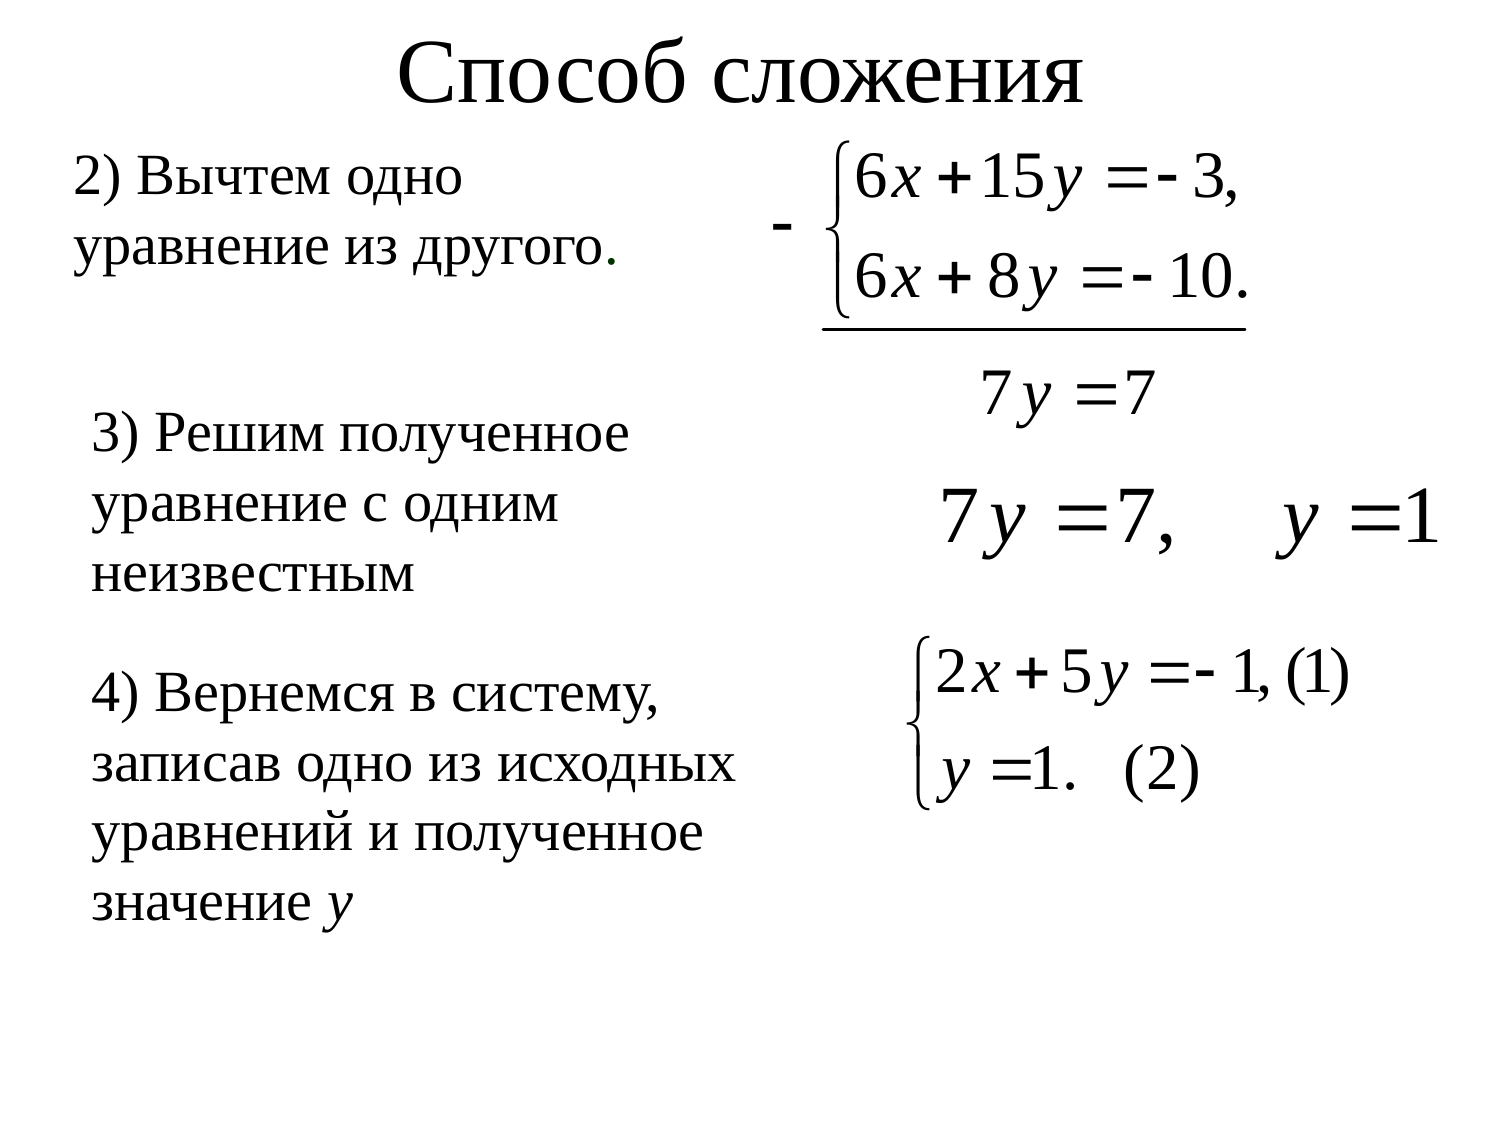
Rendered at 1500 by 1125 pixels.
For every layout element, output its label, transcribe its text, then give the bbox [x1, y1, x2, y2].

text_box 2) Вычтем одно уравнение из другого. [58, 128, 750, 329]
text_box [761, 125, 1259, 447]
title Способ сложения [53, 1, 1429, 184]
text_box 3) Решим полученное уравнение с одним неизвестным [76, 385, 833, 611]
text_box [891, 621, 1365, 823]
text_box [926, 467, 1449, 577]
text_box 4) Вернемся в систему, записав одно из исходных уравнений и полученное значение y [76, 645, 833, 940]
